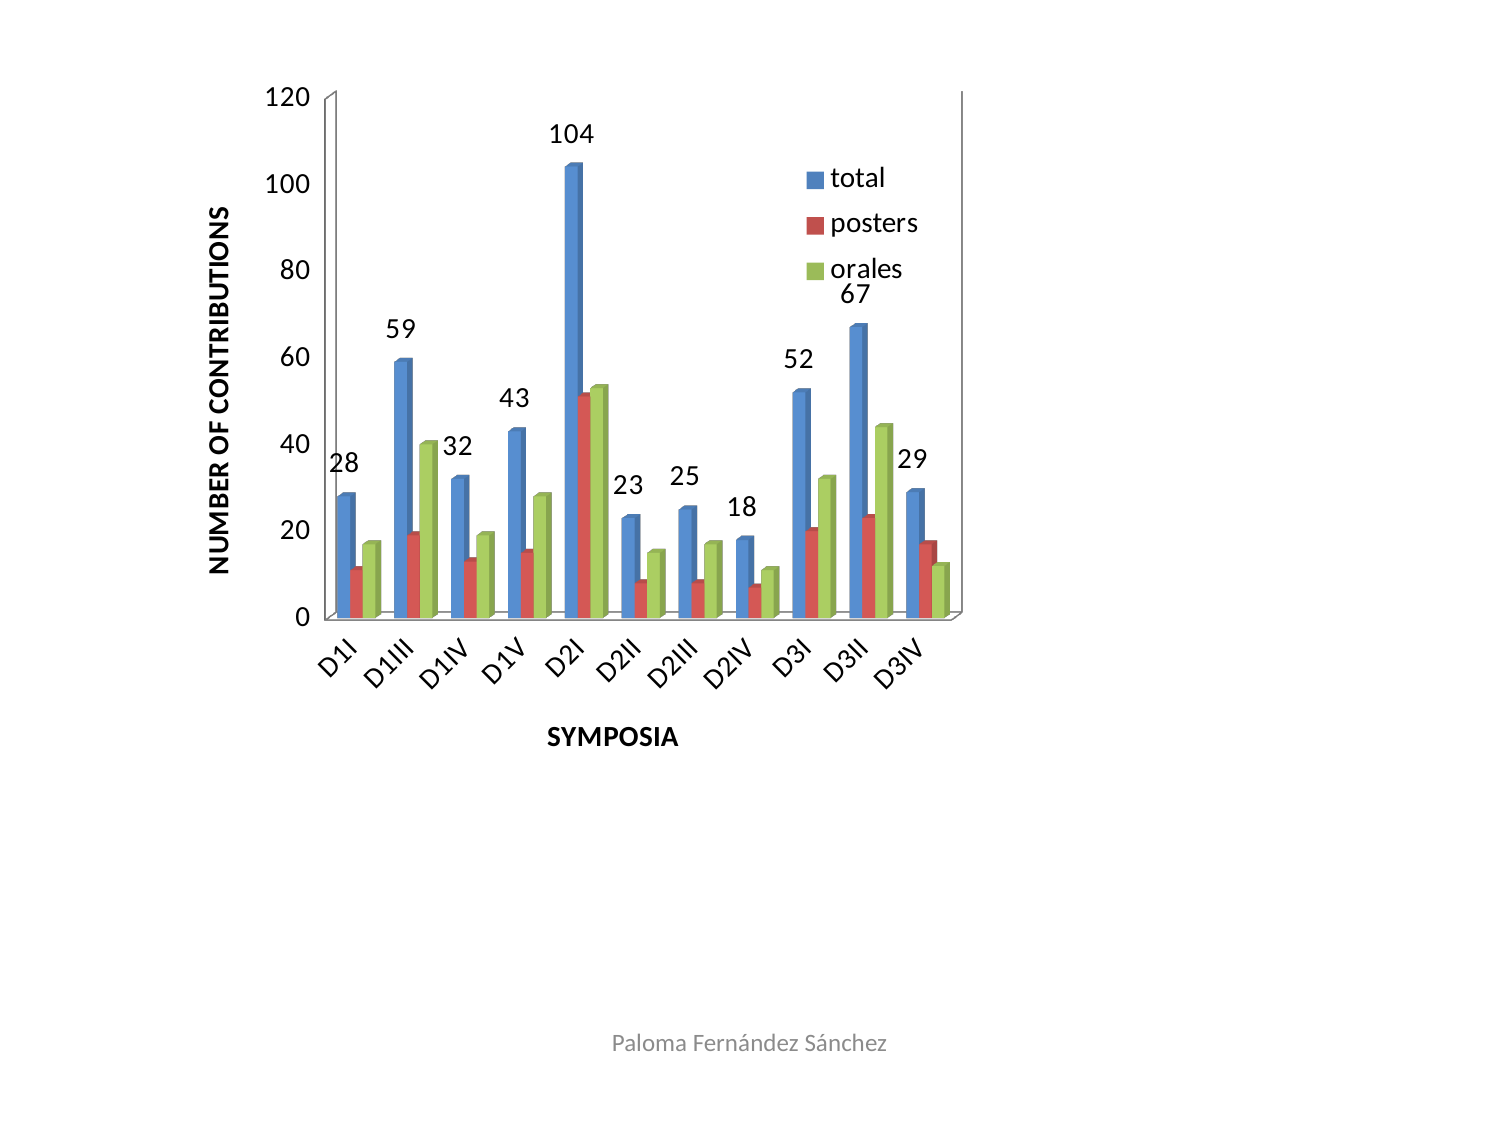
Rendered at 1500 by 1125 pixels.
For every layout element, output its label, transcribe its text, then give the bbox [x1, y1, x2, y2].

footer Paloma Fernández Sánchez [512, 1011, 988, 1072]
chart [170, 66, 1126, 788]
